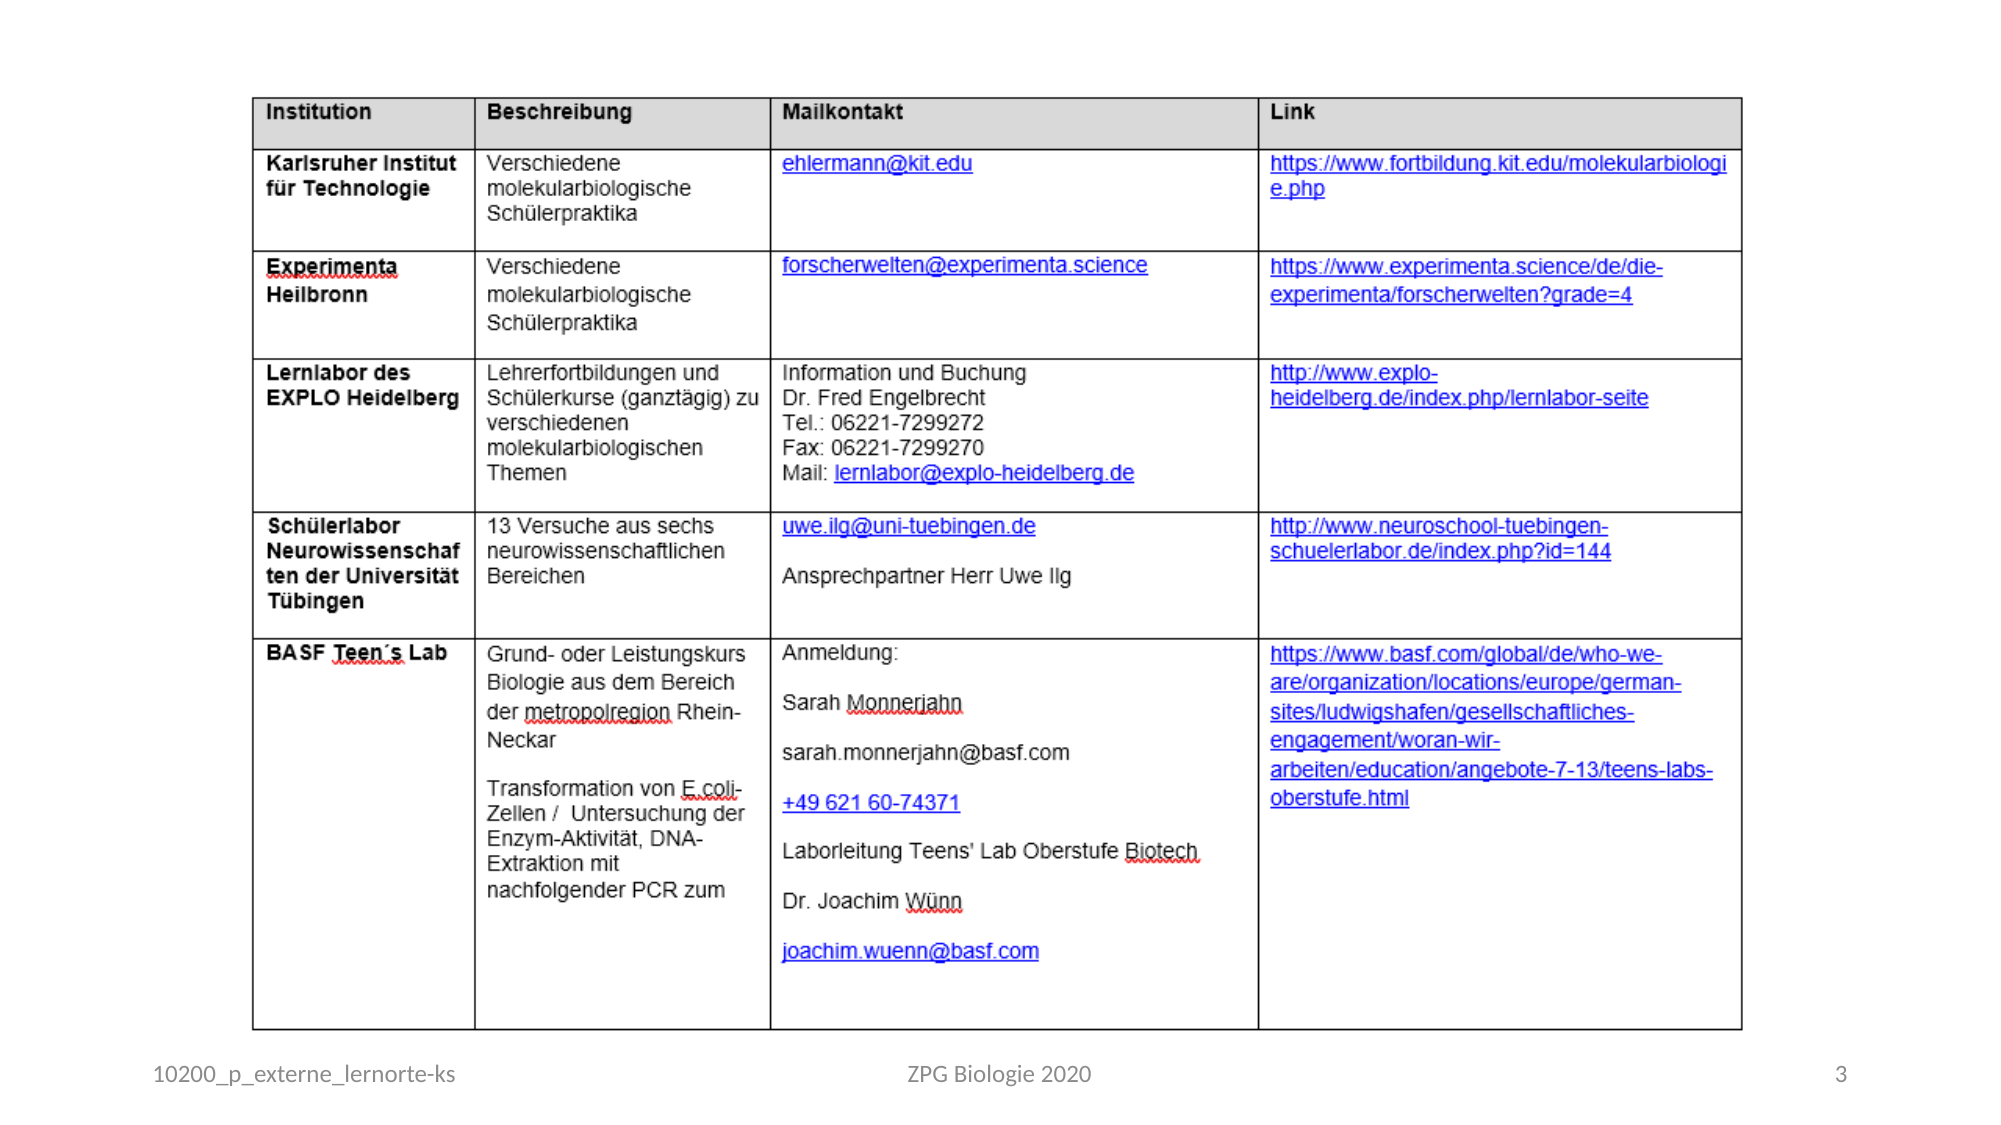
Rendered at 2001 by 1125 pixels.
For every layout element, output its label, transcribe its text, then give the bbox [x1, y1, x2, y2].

picture [243, 85, 1757, 1040]
footer ZPG Biologie 2020 [662, 1042, 1338, 1103]
slide_number 3 [1412, 1042, 1863, 1103]
slide_number 10200_p_externe_lernorte-ks [137, 1042, 588, 1103]
